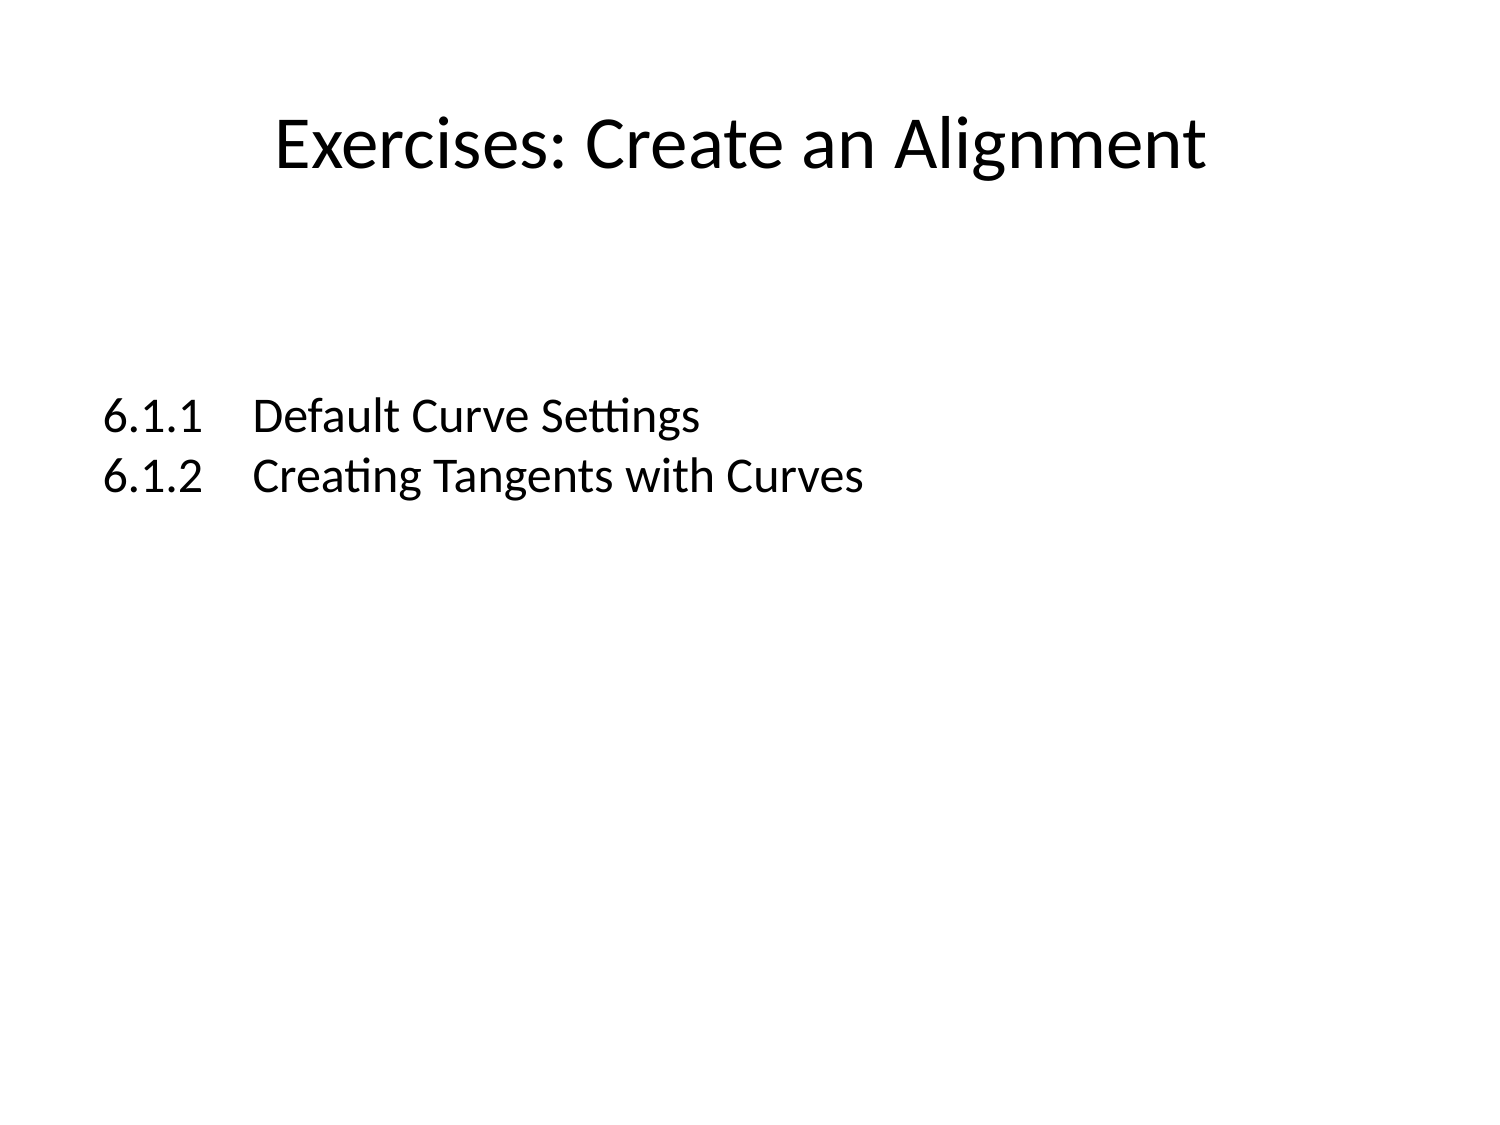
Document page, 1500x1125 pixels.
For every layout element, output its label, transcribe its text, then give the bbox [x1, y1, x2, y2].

list 6.1.1 Default Curve Settings 6.1.2 Creating Tangents with Curves [87, 375, 1425, 925]
title Exercises: Create an Alignment [75, 45, 1425, 233]
